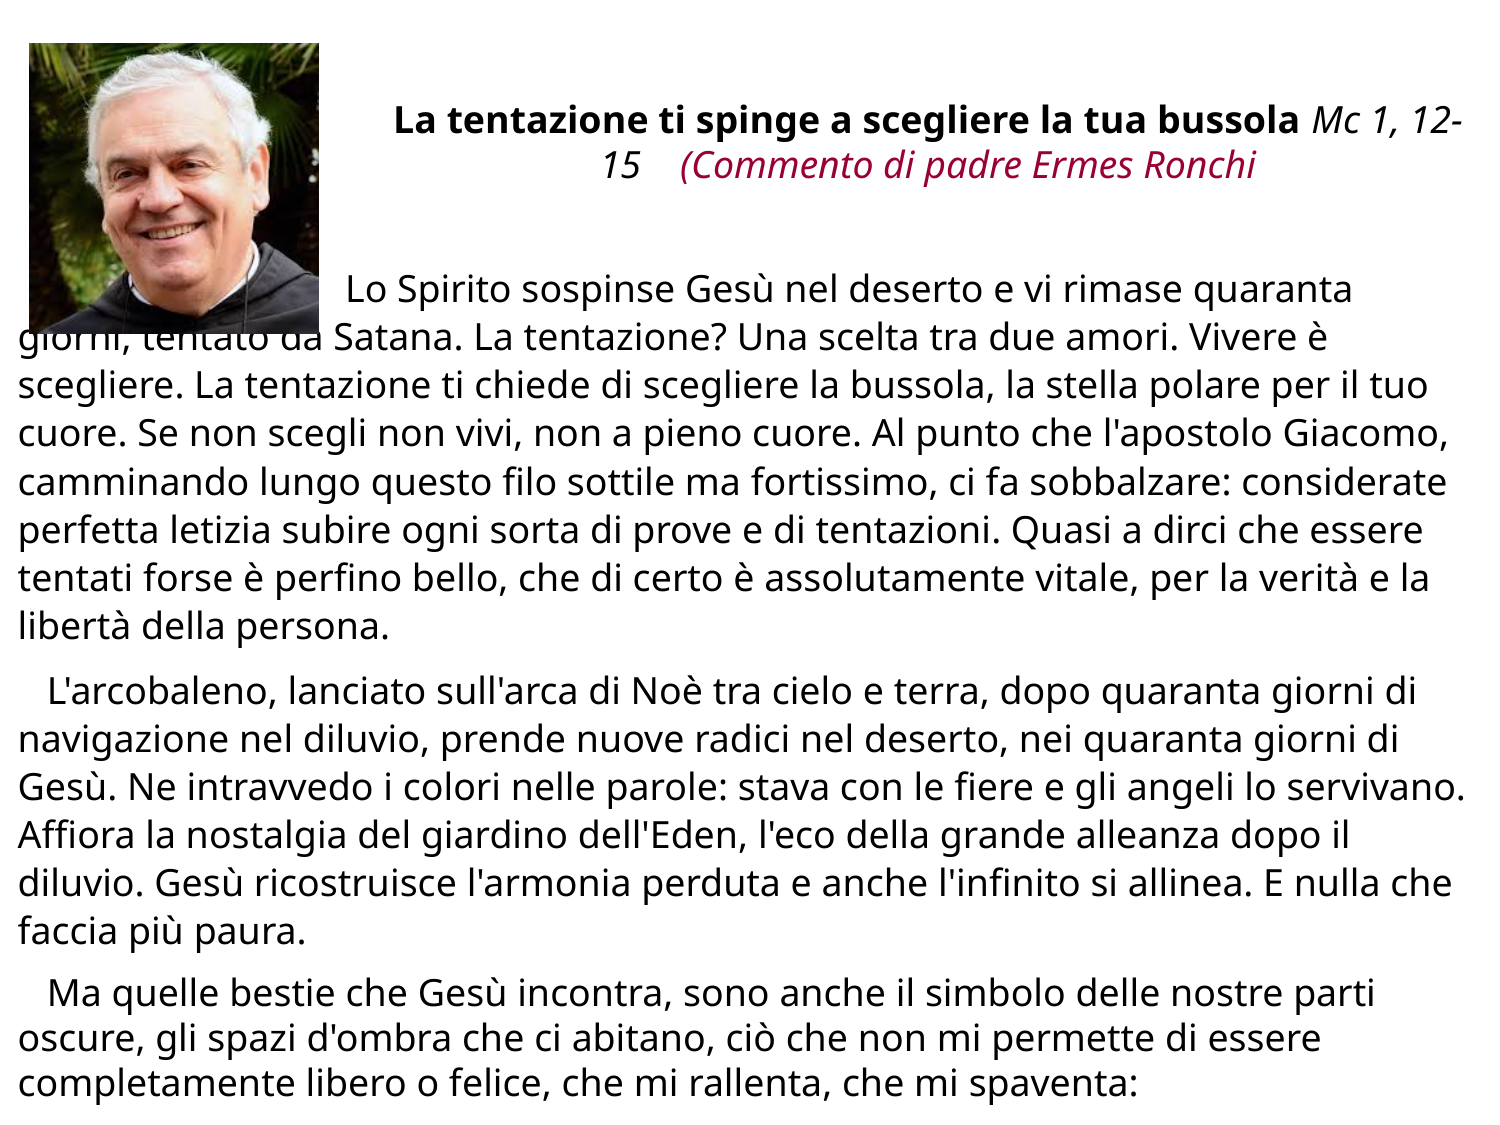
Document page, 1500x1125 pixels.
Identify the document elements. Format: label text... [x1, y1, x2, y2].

text_box La tentazione ti spinge a scegliere la tua bussola Mc 1, 12-15 (Commento di padre Ermes Ronchi [371, 88, 1485, 194]
picture [29, 43, 319, 334]
text_box Lo Spirito sospinse Gesù nel deserto e vi rimase quaranta giorni, tentato da Satana. La tentazione? Una scelta tra due amori. Vivere è scegliere. La tentazione ti chiede di scegliere la bussola, la stella polare per il tuo cuore. Se non scegli non vivi, non a pieno cuore. Al punto che l'apostolo Giacomo, camminando lungo questo filo sottile ma fortissimo, ci fa sobbalzare: considerate perfetta letizia subire ogni sorta di prove e di tentazioni. Quasi a dirci che essere tentati forse è perfino bello, che di certo è assolutamente vitale, per la verità e la libertà della persona. L'arcobaleno, lanciato sull'arca di Noè tra cielo e terra, dopo quaranta giorni di navigazione nel diluvio, prende nuove radici nel deserto, nei quaranta giorni di Gesù. Ne intravvedo i colori nelle parole: stava con le fiere e gli angeli lo servivano. Affiora la nostalgia del giardino dell'Eden, l'eco della grande alleanza dopo il diluvio. Gesù ricostruisce l'armonia perduta e anche l'infinito si allinea. E nulla che faccia più paura. Ma quelle bestie che Gesù incontra, sono anche il simbolo delle nostre parti oscure, gli spazi d'ombra che ci abitano, ciò che non mi permette di essere completamente libero o felice, che mi rallenta, che mi spaventa: [2, 801, 1500, 1112]
text_box Lo Spirito sospinse Gesù nel deserto e vi rimase quaranta giorni, tentato da Satana. La tentazione? Una scelta tra due amori. Vivere è scegliere. La tentazione ti chiede di scegliere la bussola, la stella polare per il tuo cuore. Se non scegli non vivi, non a pieno cuore. Al punto che l'apostolo Giacomo, camminando lungo questo filo sottile ma fortissimo, ci fa sobbalzare: considerate perfetta letizia subire ogni sorta di prove e di tentazioni. Quasi a dirci che essere tentati forse è perfino bello, che di certo è assolutamente vitale, per la verità e la libertà della persona. L'arcobaleno, lanciato sull'arca di Noè tra cielo e terra, dopo quaranta giorni di navigazione nel diluvio, prende nuove radici nel deserto, nei quaranta giorni di Gesù. Ne intravvedo i colori nelle parole: stava con le fiere e gli angeli lo servivano. Affiora la nostalgia del giardino dell'Eden, l'eco della grande alleanza dopo il diluvio. Gesù ricostruisce l'armonia perduta e anche l'infinito si allinea. E nulla che faccia più paura. Ma quelle bestie che Gesù incontra, sono anche il simbolo delle nostre parti oscure, gli spazi d'ombra che ci abitano, ciò che non mi permette di essere completamente libero o felice, che mi rallenta, che mi spaventa: [2, 254, 1500, 799]
